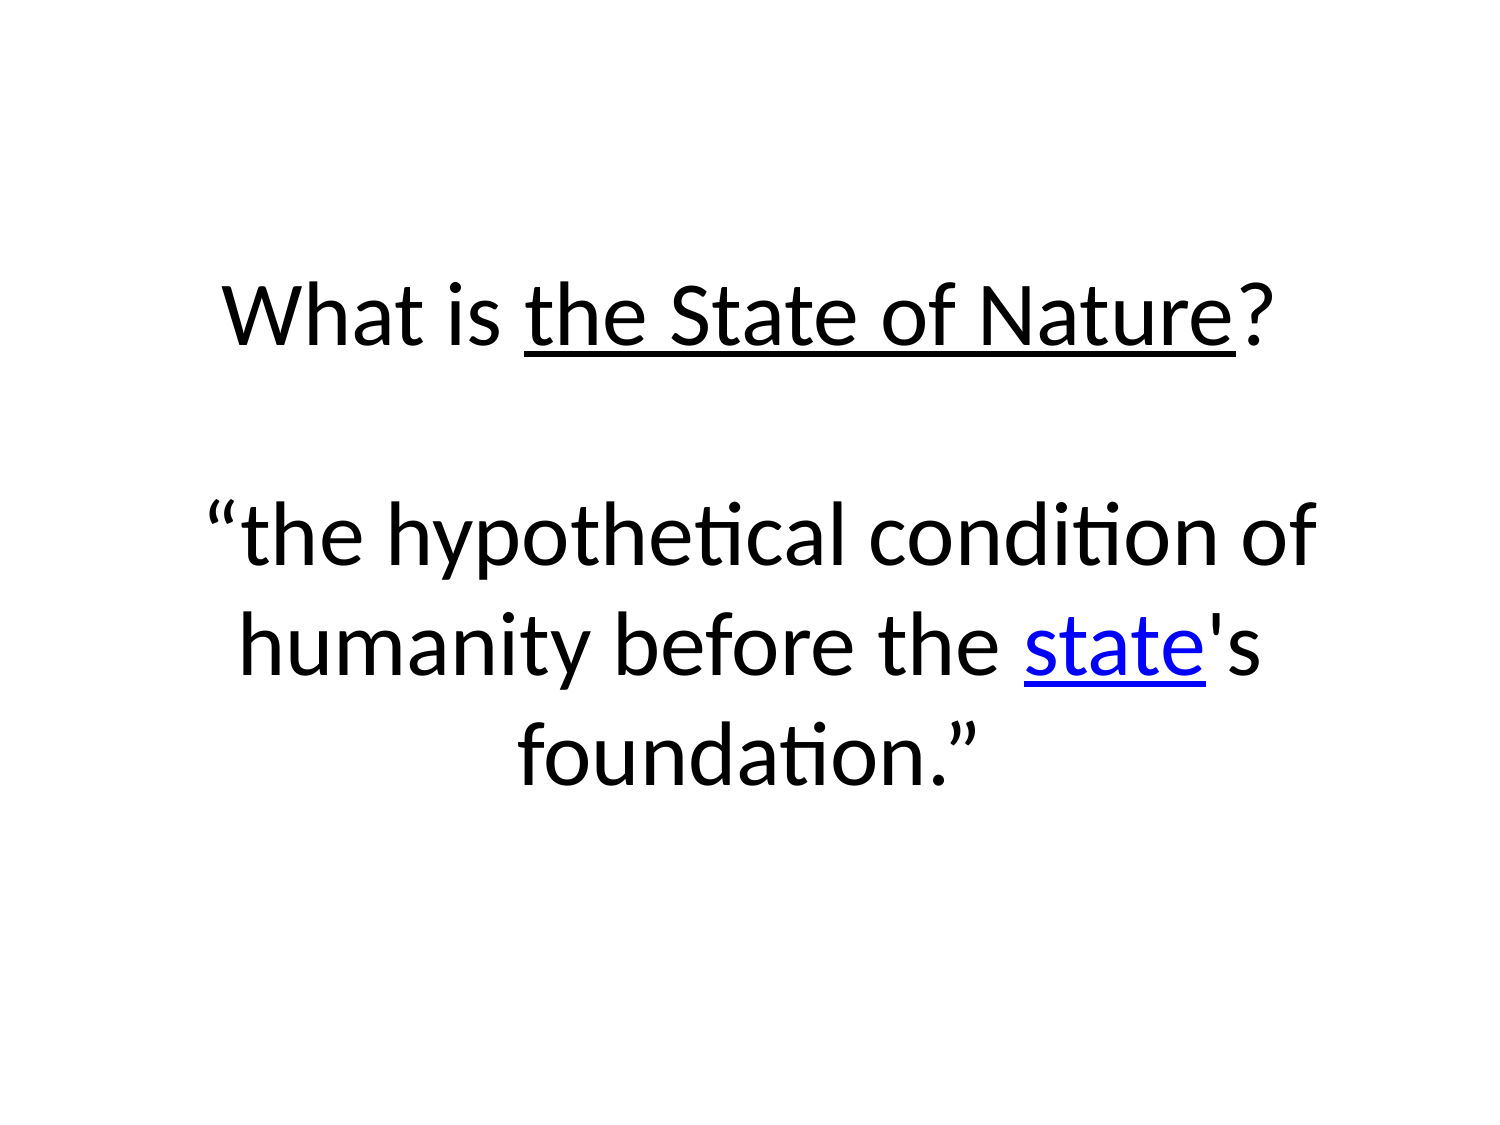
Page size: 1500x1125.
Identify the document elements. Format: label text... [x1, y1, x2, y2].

title What is the State of Nature? “the hypothetical condition of humanity before the state's foundation.” [74, 44, 1426, 1013]
